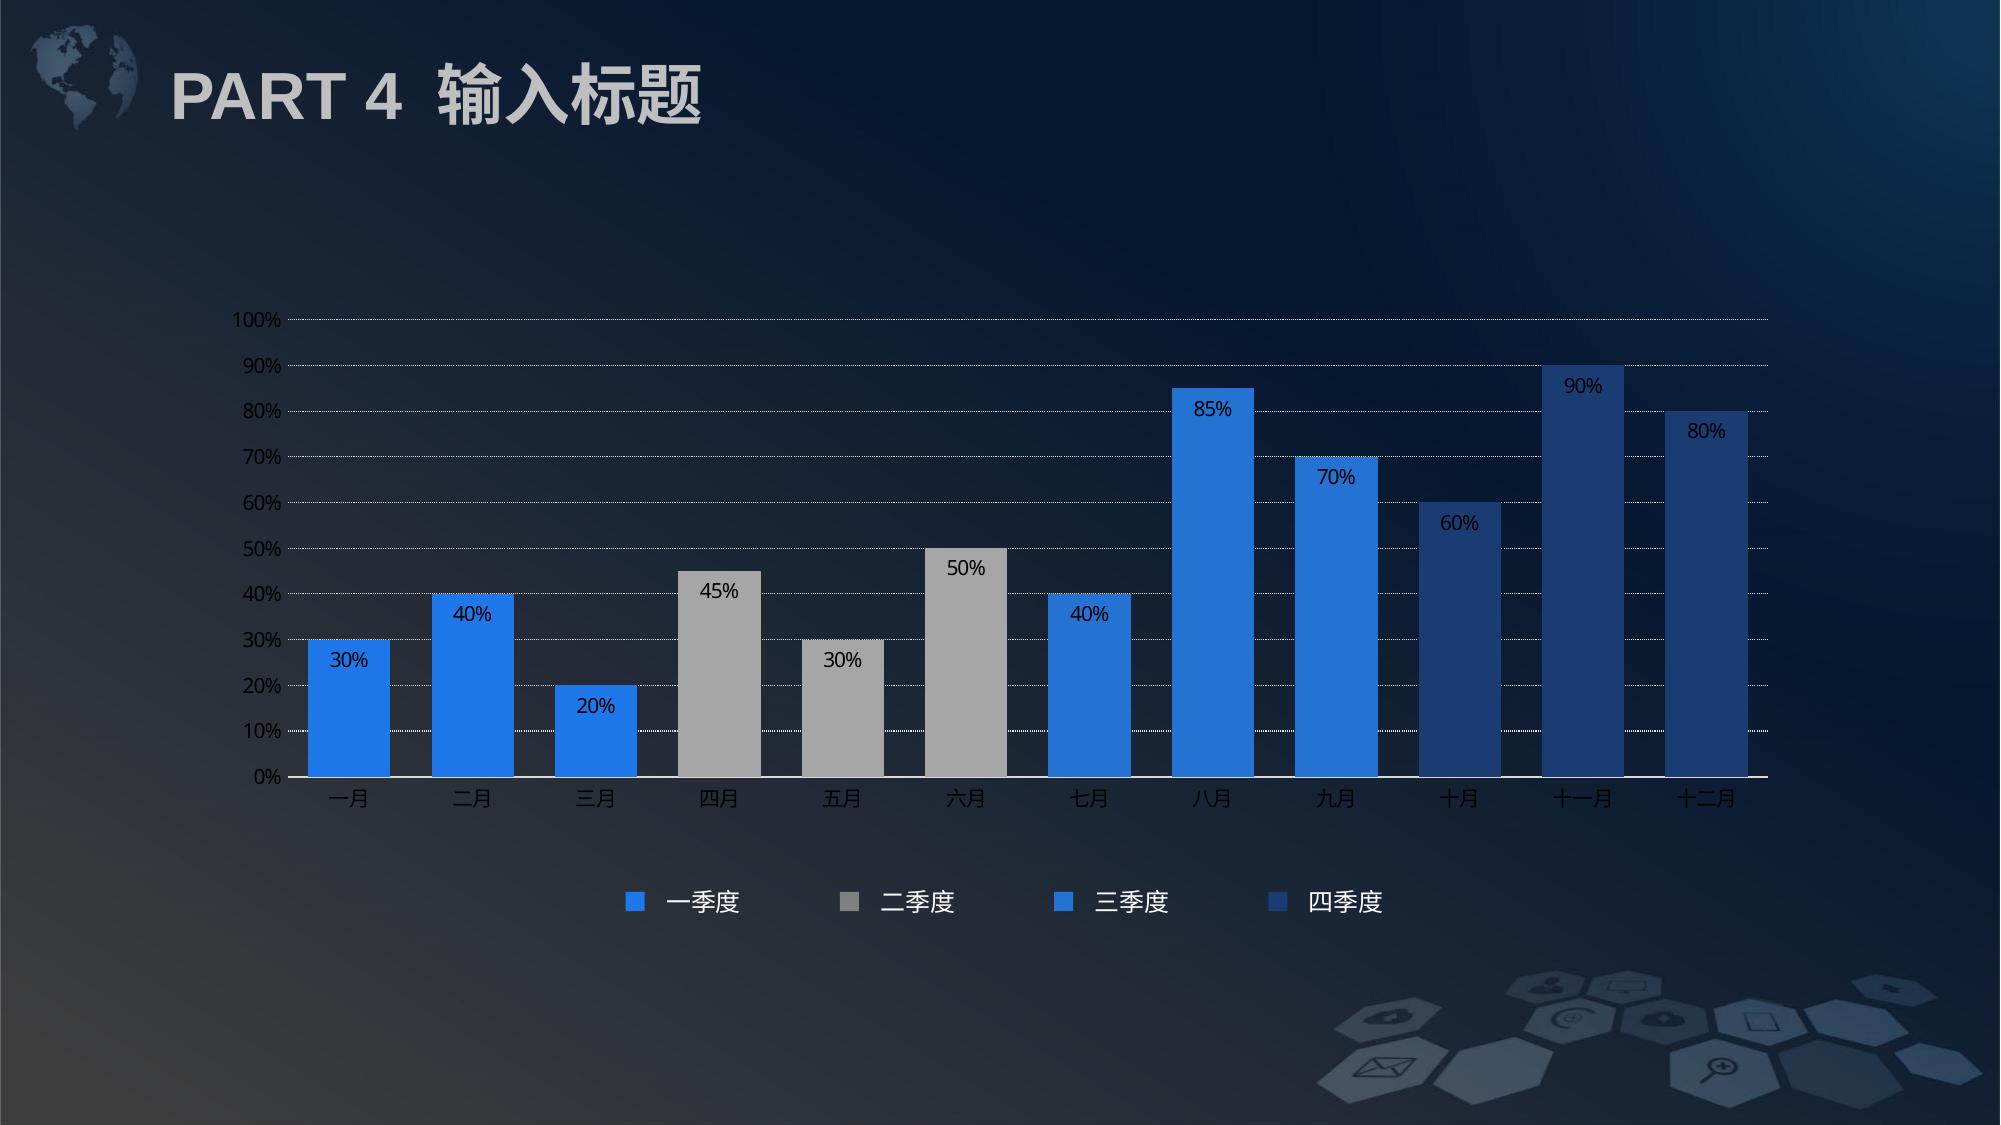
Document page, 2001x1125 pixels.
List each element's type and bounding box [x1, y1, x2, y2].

text_box [839, 878, 972, 925]
picture [0, 0, 2000, 1125]
text_box [1268, 878, 1400, 925]
chart [199, 295, 1801, 823]
text_box [625, 878, 757, 925]
text_box [1054, 878, 1186, 925]
